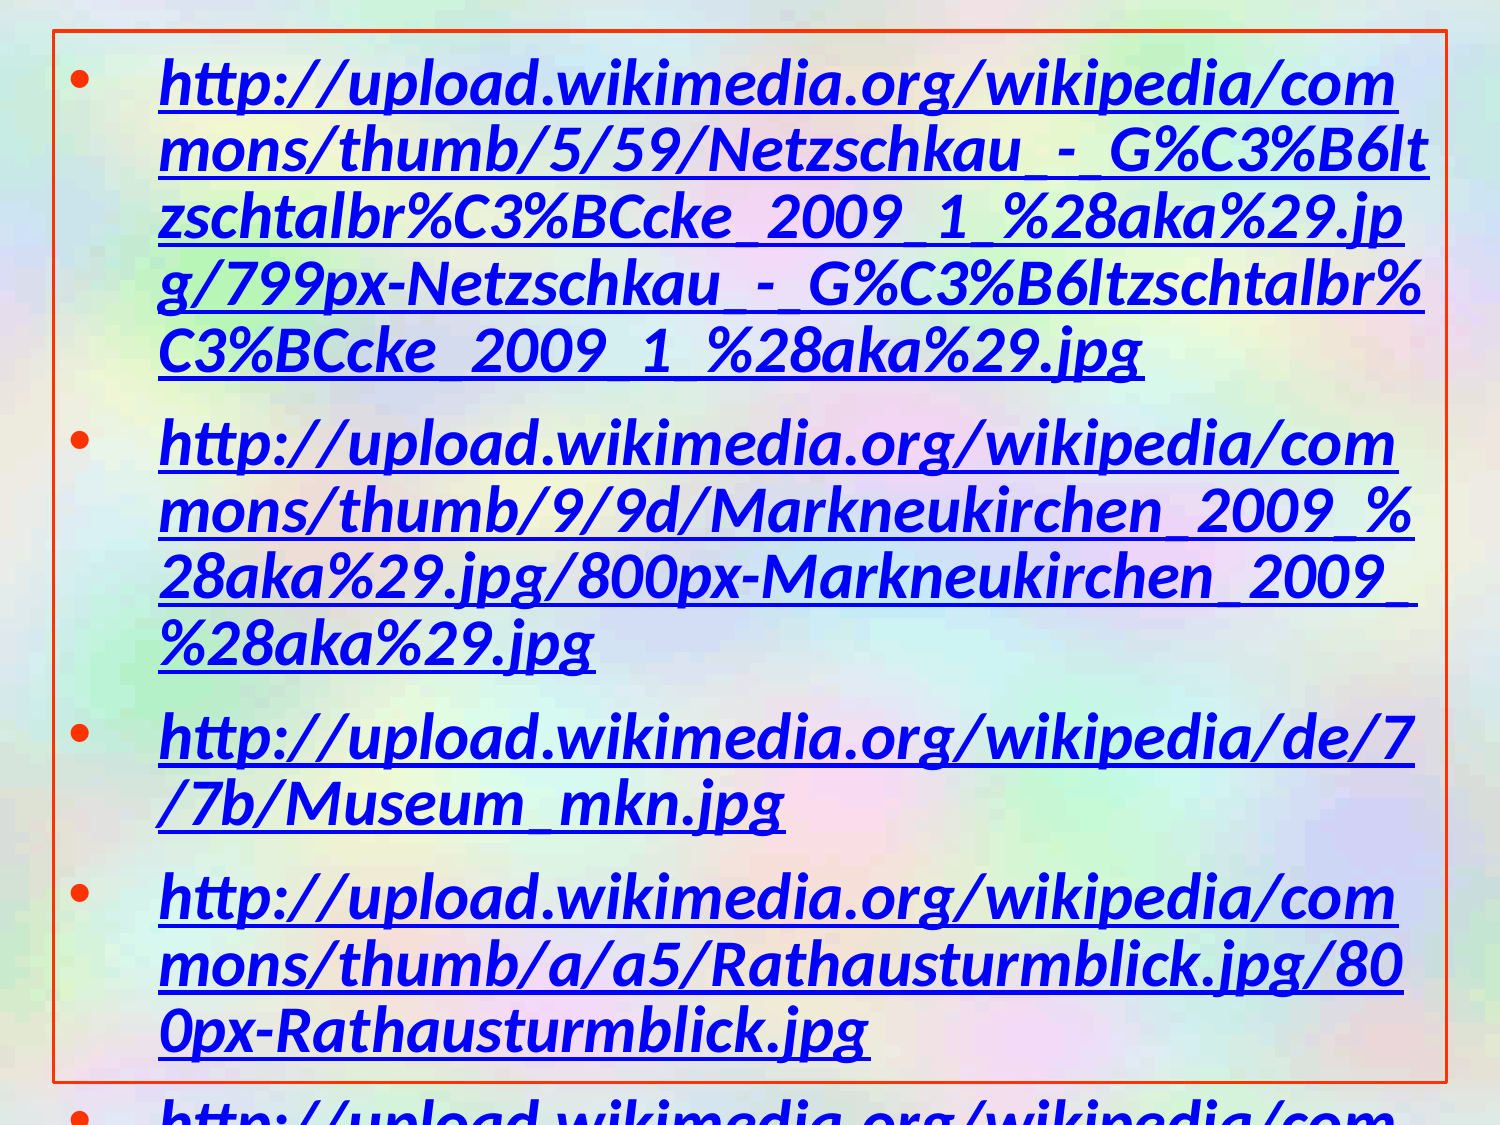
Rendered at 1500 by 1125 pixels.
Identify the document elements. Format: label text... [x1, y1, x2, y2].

picture [0, 0, 1500, 1125]
list http://upload.wikimedia.org/wikipedia/commons/thumb/5/59/Netzschkau_-_G%C3%B6ltzschtalbr%C3%BCcke_2009_1_%28aka%29.jpg/799px-Netzschkau_-_G%C3%B6ltzschtalbr%C3%BCcke_2009_1_%28aka%29.jpg http://upload.wikimedia.org/wikipedia/commons/thumb/9/9d/Markneukirchen_2009_%28aka%29.jpg/800px-Markneukirchen_2009_%28aka%29.jpg http://upload.wikimedia.org/wikipedia/de/7/7b/Museum_mkn.jpg http://upload.wikimedia.org/wikipedia/commons/thumb/a/a5/Rathausturmblick.jpg/800px-Rathausturmblick.jpg http://upload.wikimedia.org/wikipedia/commons/thumb/0/05/Rathausturm.jpg/800px-Rathausturm.jpg http://upload.wikimedia.org/wikipedia/de/thumb/1/19/Plauen_St._Johanniskirche_-_Kirche_St._Johannis_-_Foto_2009_Wolfgang_Pehlemann_Wiesbaden_IMG_0766.jpg/525px-Plauen_St._Johanniskirche_-_Kirche_St._Johannis_-_Foto_2009_Wolfgang_Pehlemann_Wiesbaden_IMG_0766.jpg http://upload.wikimedia.org/wikipedia/commons/thumb/5/52/Vogtland-Theater.jpg/785px-Vogtland-Theater.jpg http://upload.wikimedia.org/wikipedia/commons/thumb/a/af/Plauen_Kunstuhr_am_Alten_Rathaus.jpg/289px-Plauen_Kunstuhr_am_Alten_Rathaus.jpg http://upload.wikimedia.org/wikipedia/commons/thumb/a/ab/Plauen_Altes_Rathaus.jpg/800px-Plauen_Altes_Rathaus.jpg [53, 30, 1447, 1083]
